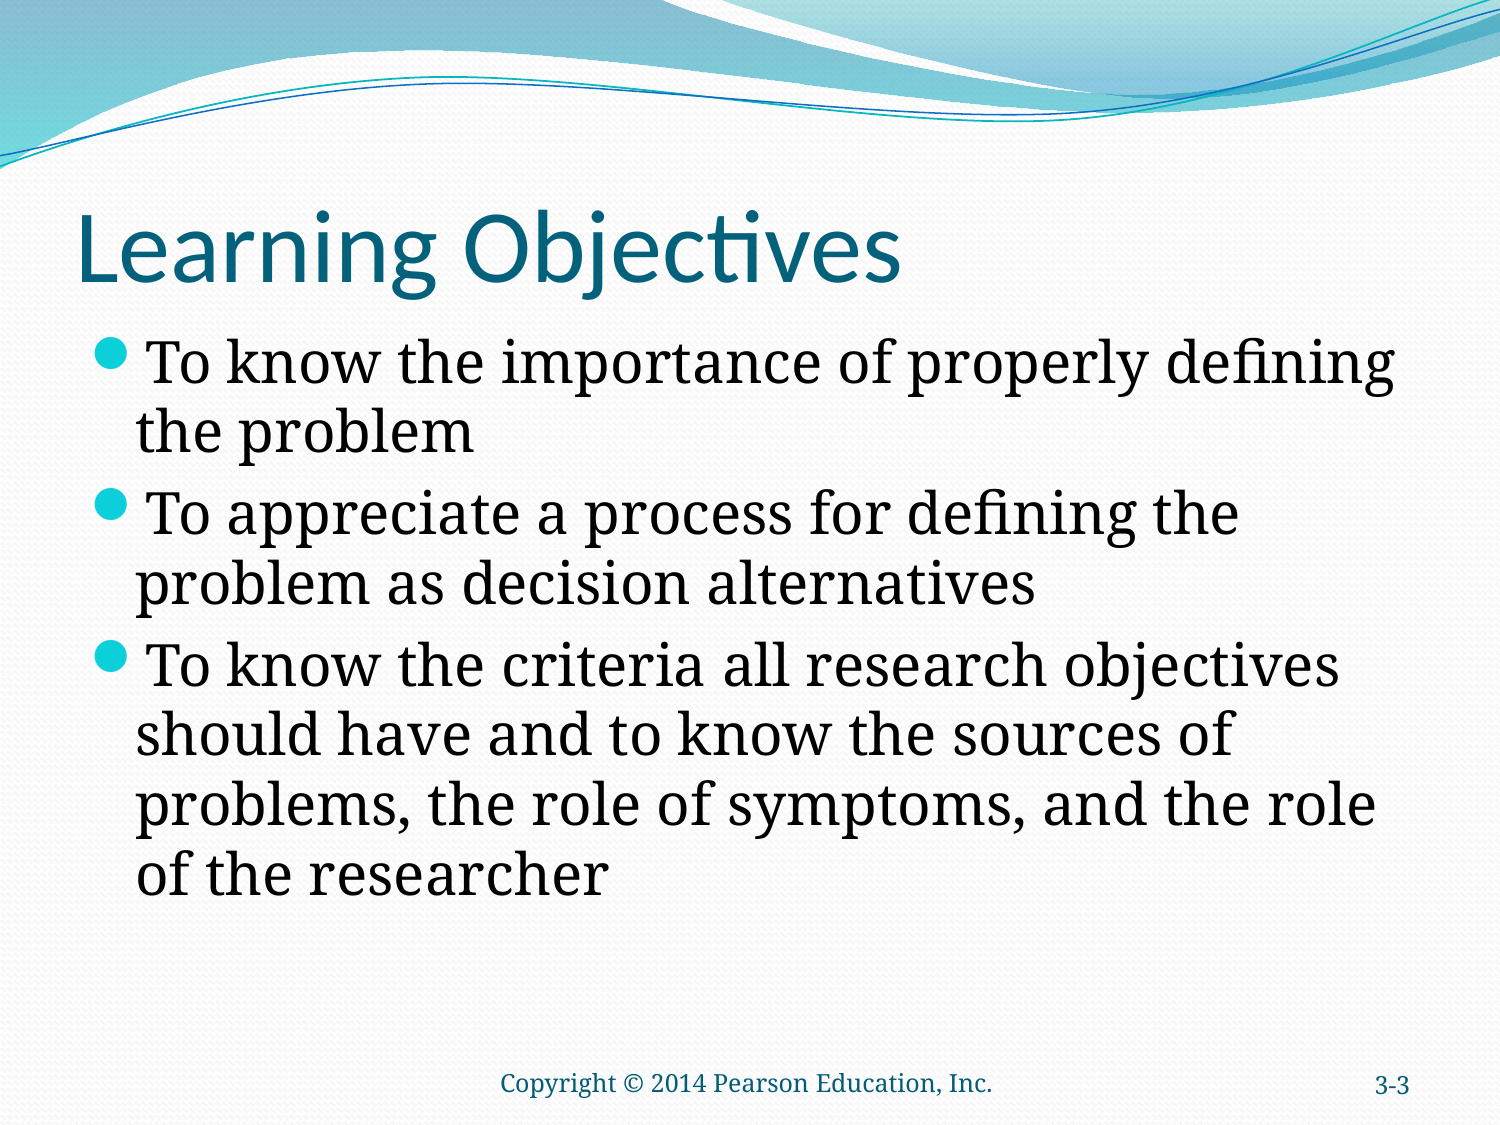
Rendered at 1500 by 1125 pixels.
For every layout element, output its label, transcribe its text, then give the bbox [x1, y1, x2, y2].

list To know the importance of properly defining the problem To appreciate a process for defining the problem as decision alternatives To know the criteria all research objectives should have and to know the sources of problems, the role of symptoms, and the role of the researcher [74, 317, 1426, 1038]
title Learning Objectives [74, 115, 1426, 304]
